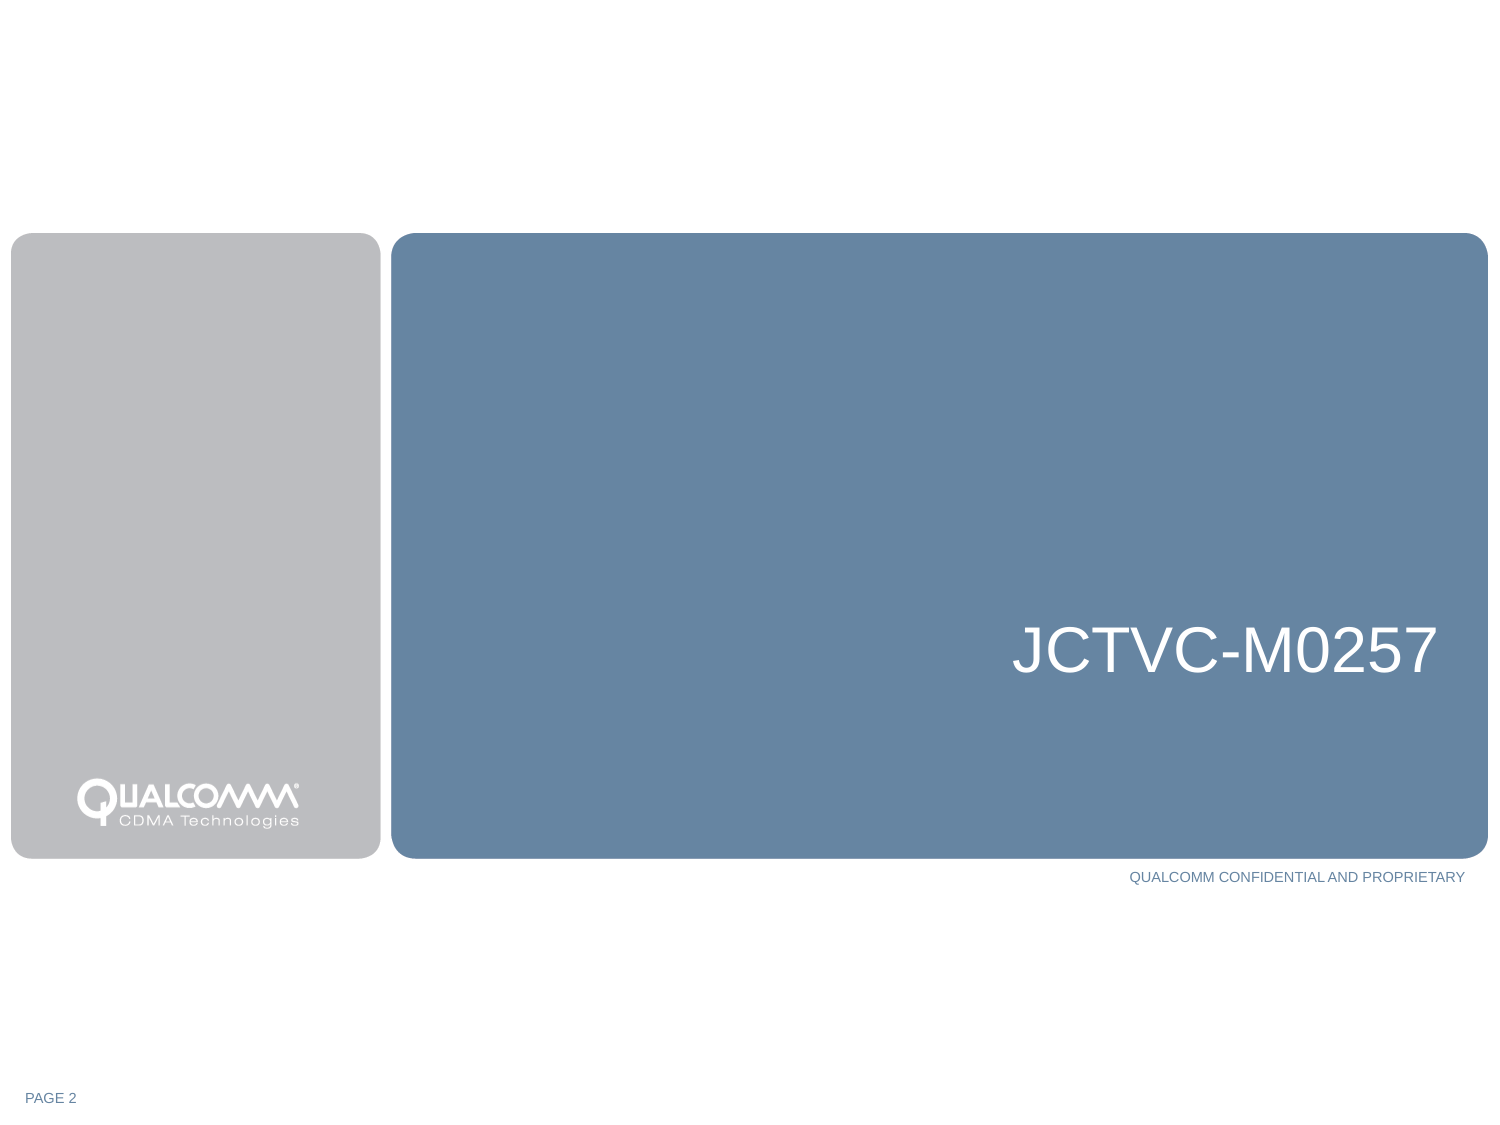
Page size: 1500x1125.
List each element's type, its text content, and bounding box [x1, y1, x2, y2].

picture [0, 233, 1500, 859]
title JCTVC-M0257 [471, 614, 1454, 856]
